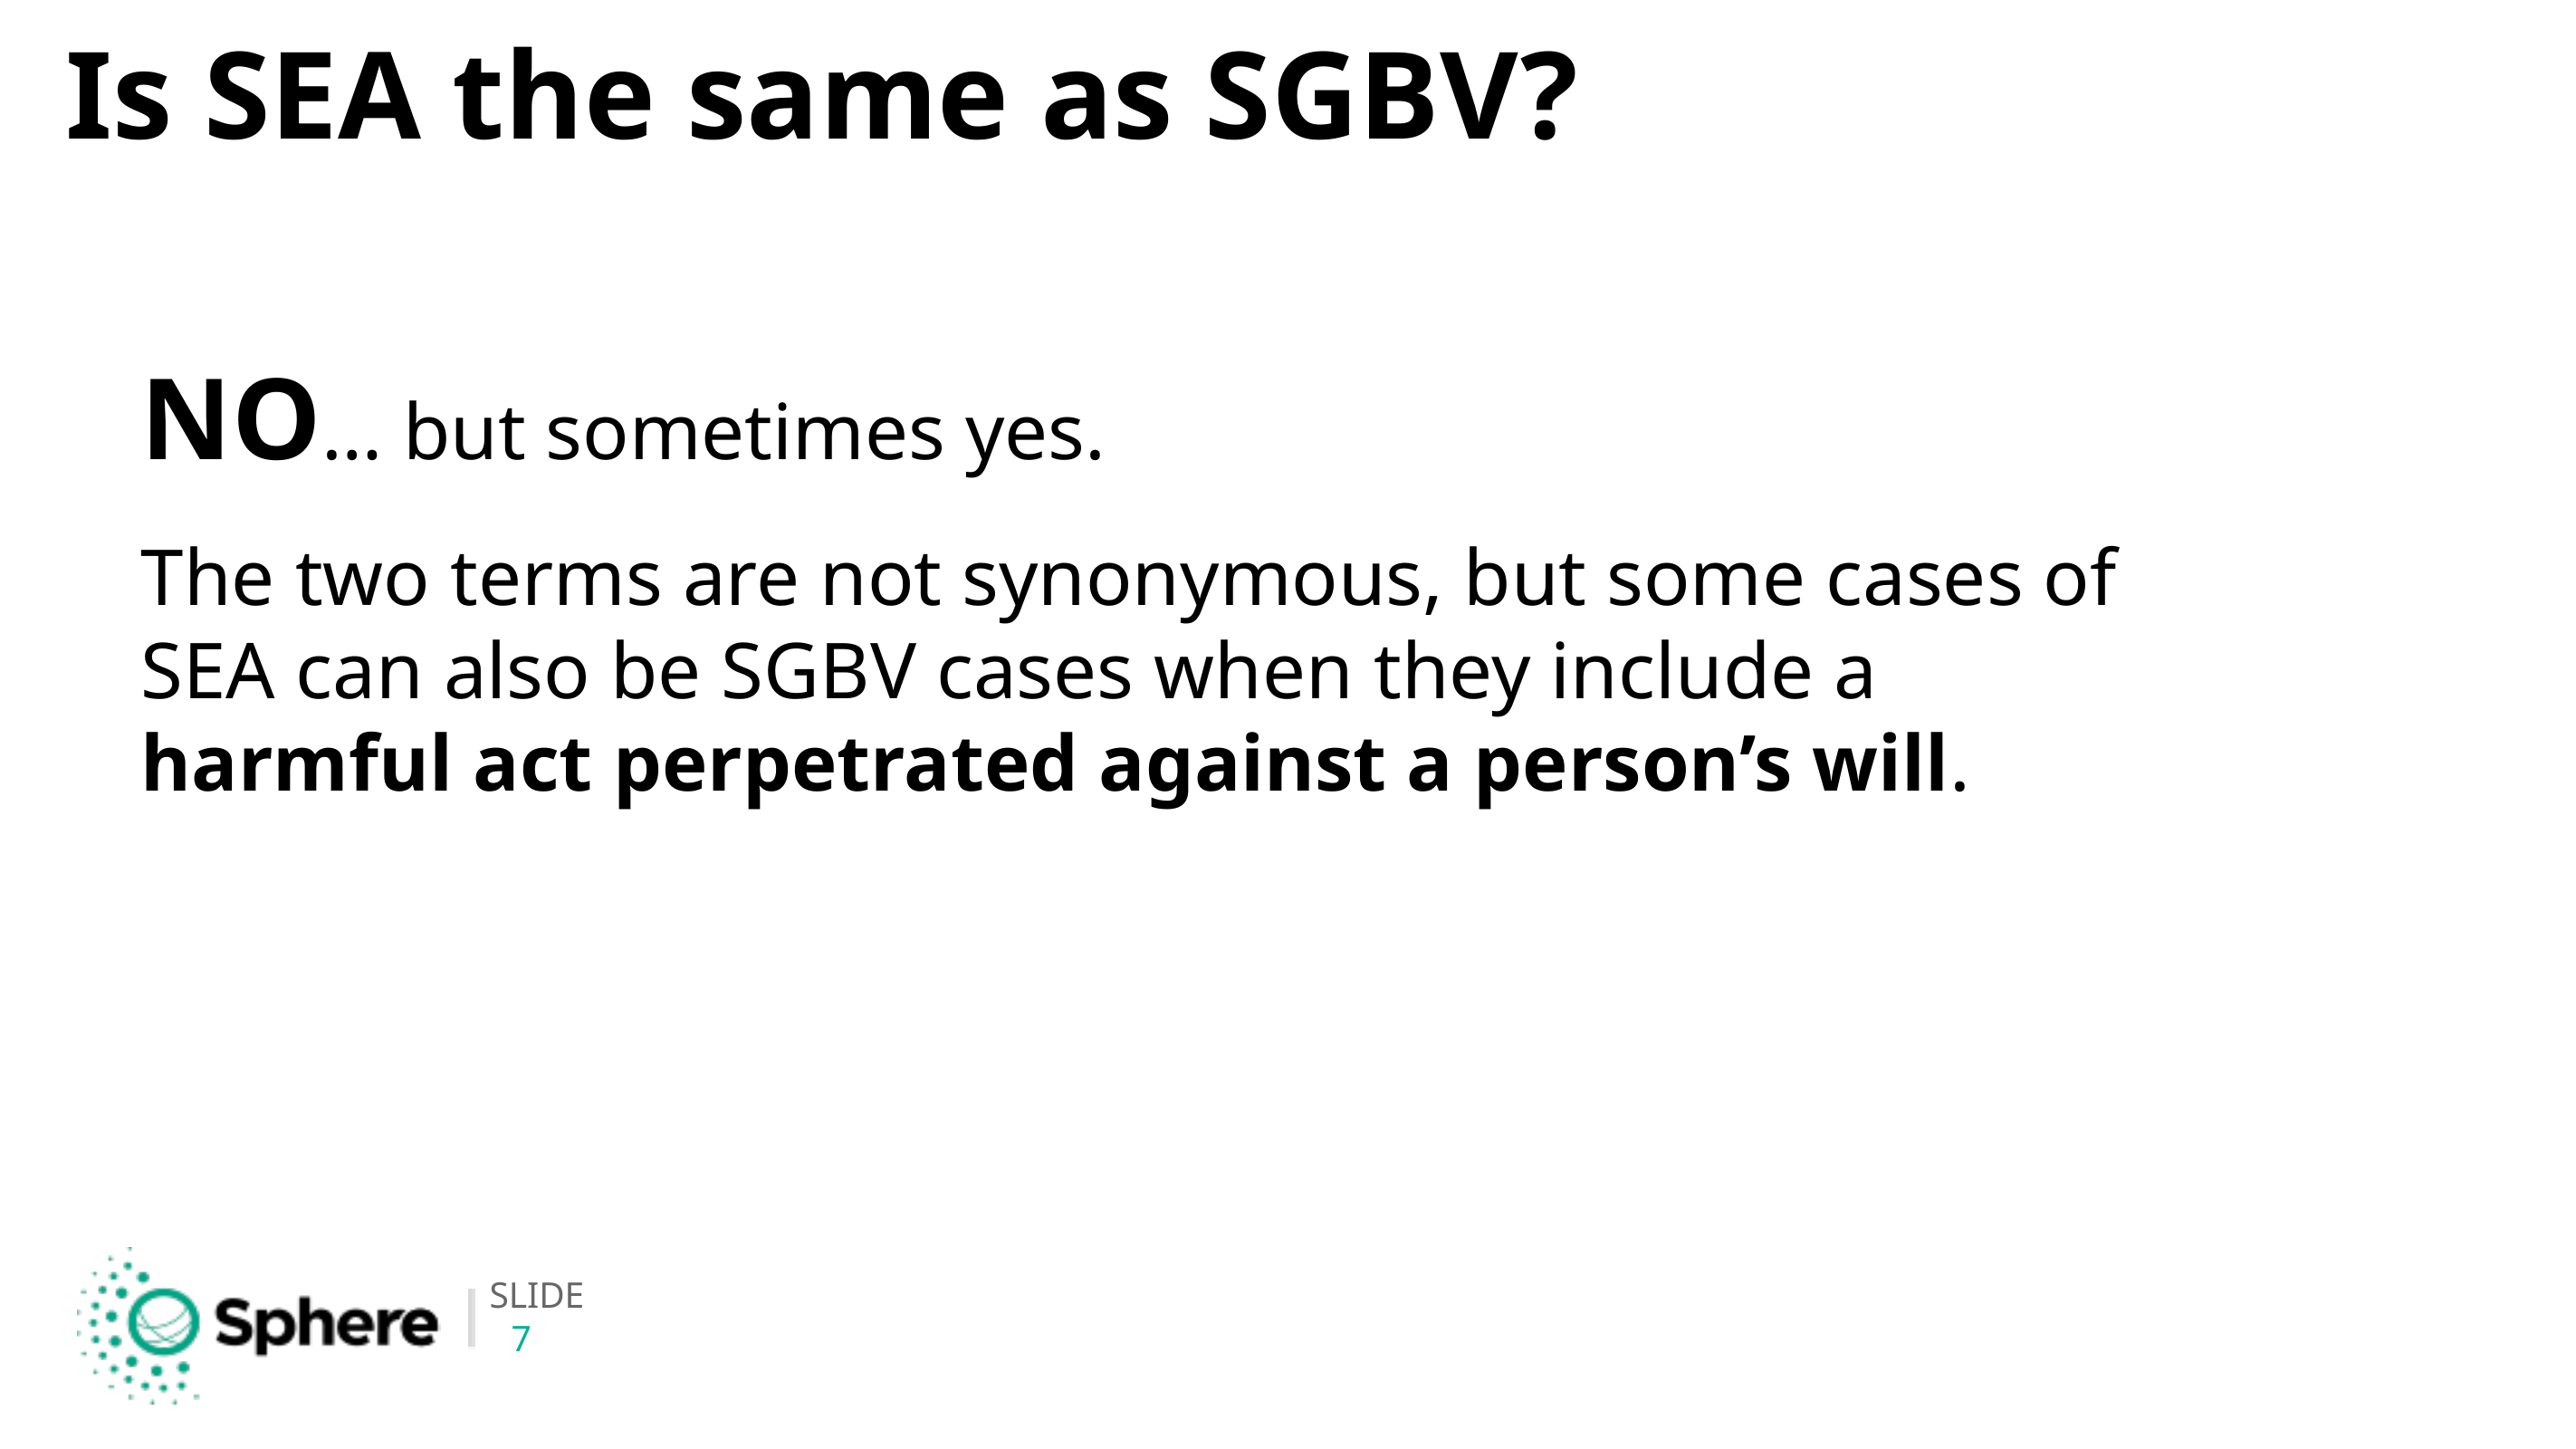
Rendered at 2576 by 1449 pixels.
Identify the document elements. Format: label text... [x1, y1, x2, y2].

list NO… but sometimes yes. The two terms are not synonymous, but some cases of SEA can also be SGBV cases when they include a harmful act perpetrated against a person’s will. [132, 339, 2149, 878]
picture [77, 1247, 441, 1407]
slide_number 7 [503, 1308, 563, 1367]
title Is SEA the same as SGBV? [57, 10, 1648, 187]
picture [468, 1289, 479, 1349]
